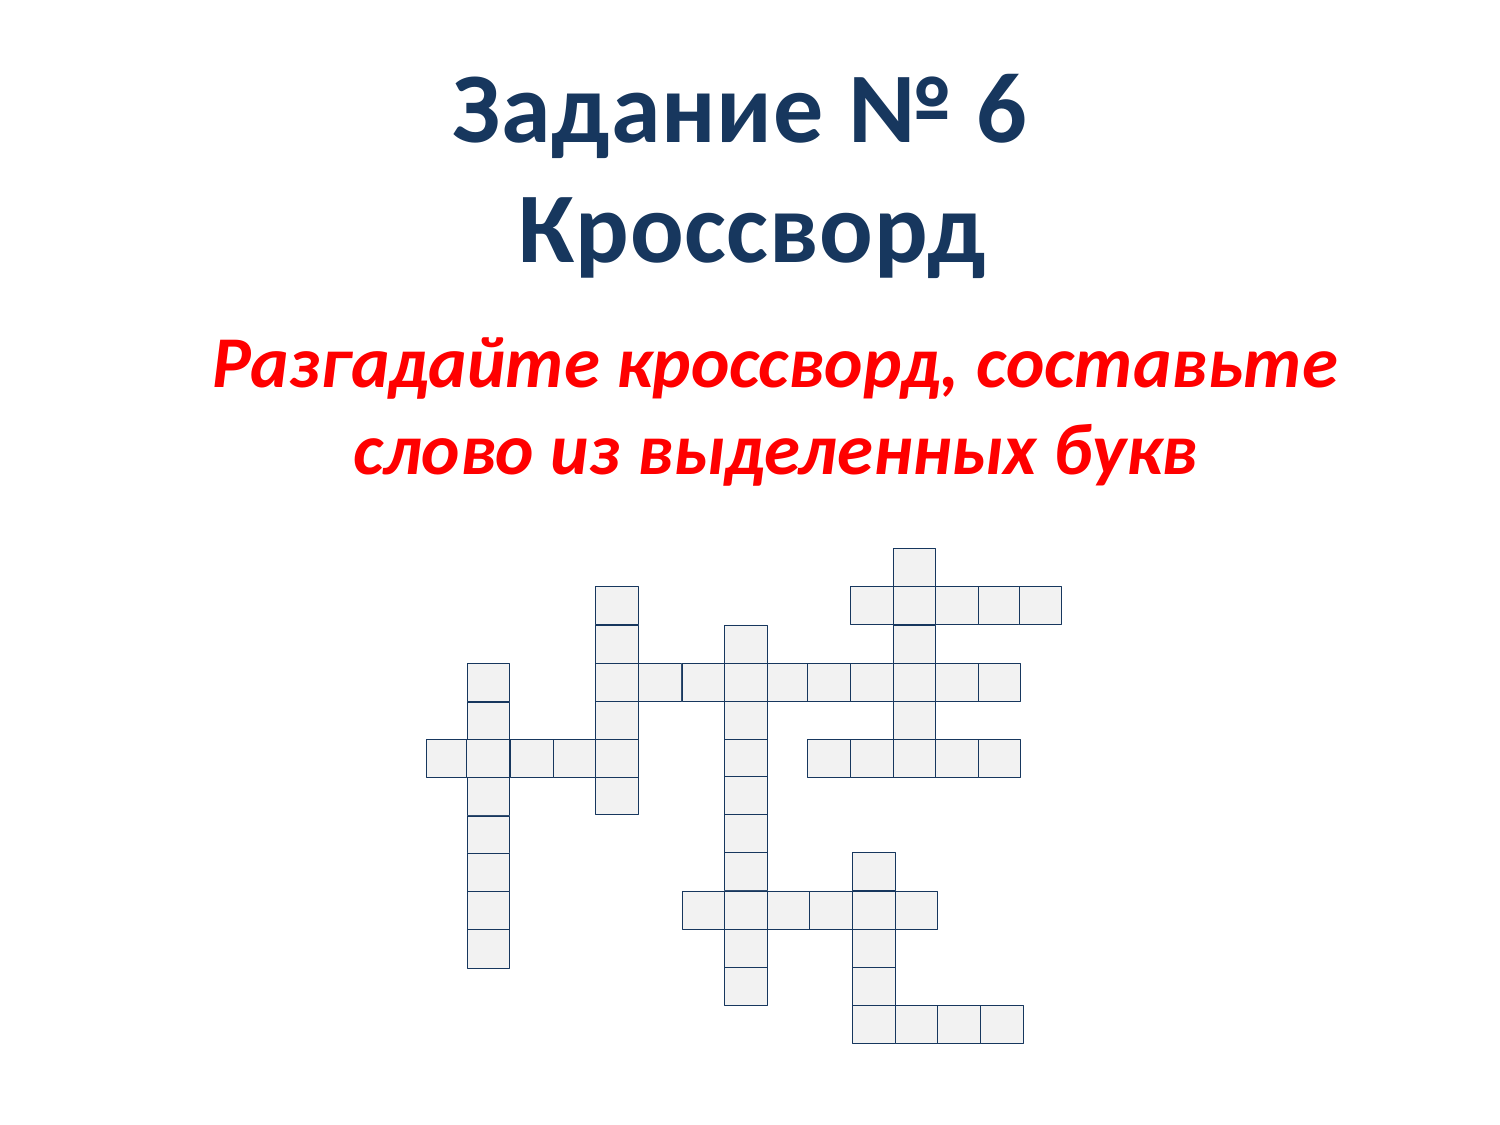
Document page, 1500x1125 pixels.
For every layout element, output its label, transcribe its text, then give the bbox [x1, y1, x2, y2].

text_box Разгадайте кроссворд, составьте слово из выделенных букв [185, 306, 1367, 497]
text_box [425, 548, 1062, 1044]
text_box Задание № 6 Кроссворд [437, 35, 1068, 290]
